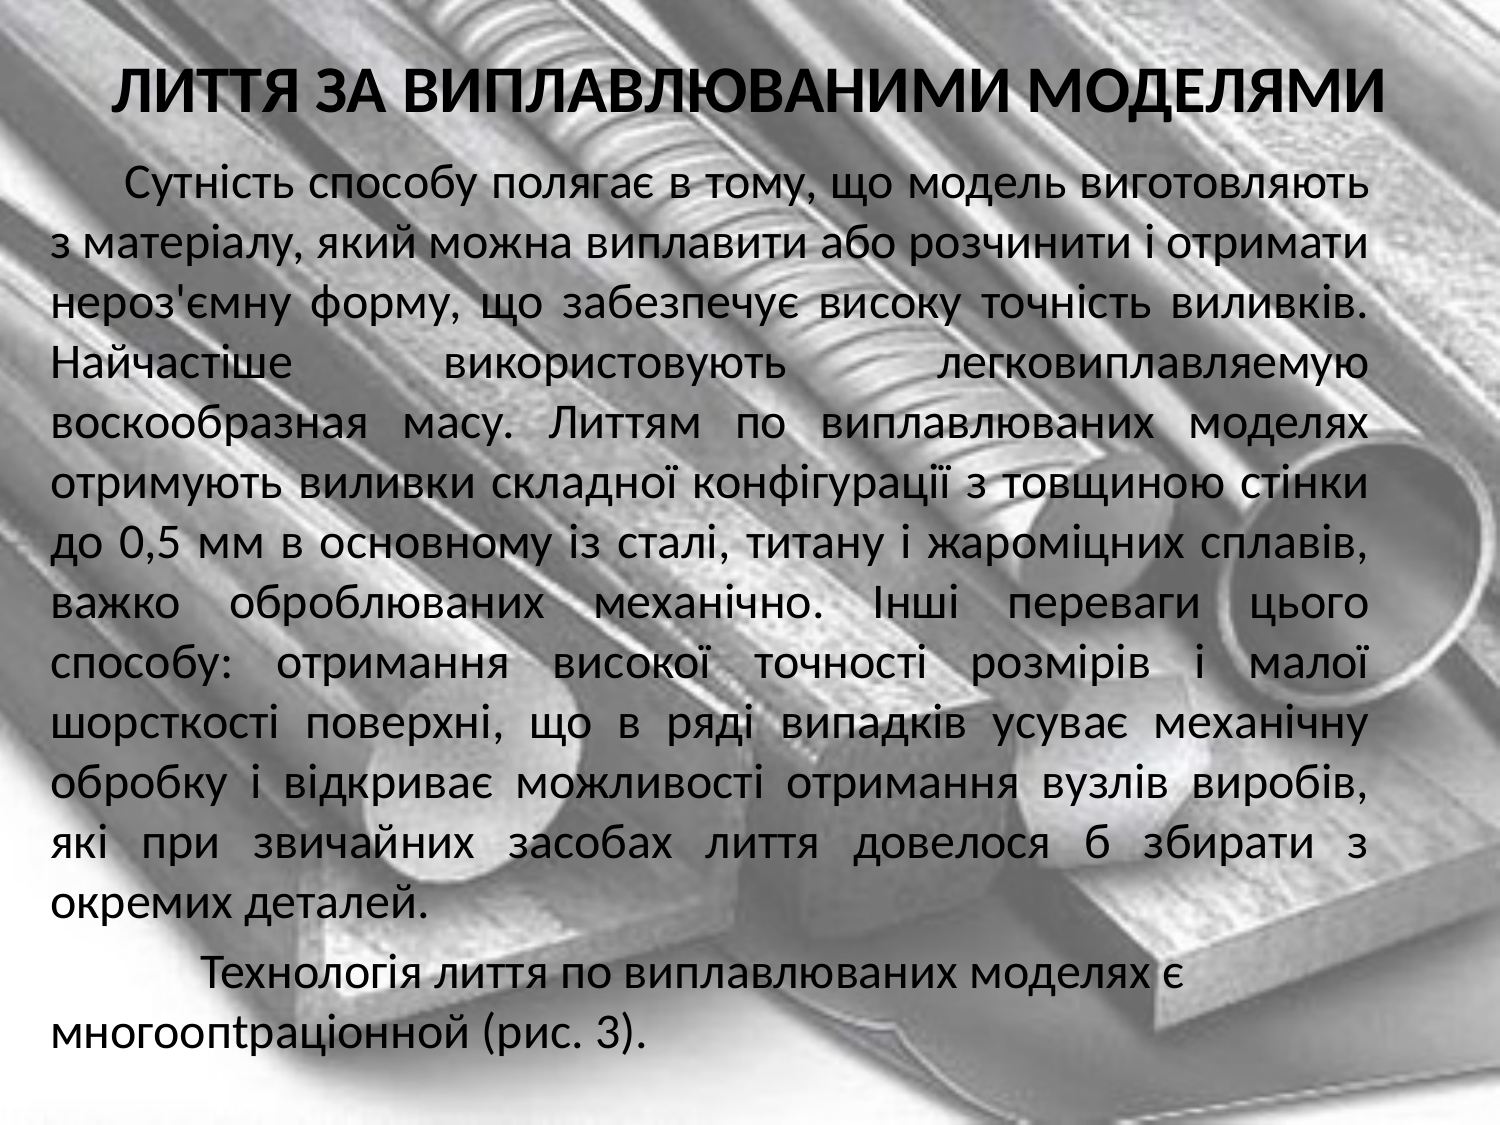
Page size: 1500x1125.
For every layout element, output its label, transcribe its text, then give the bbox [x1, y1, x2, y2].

list Сутність способу полягає в тому, що модель виготовляють з матеріалу, який можна виплавити або розчинити і отримати нероз'ємну форму, що забезпечує високу точність виливків. Найчастіше використовують легковиплавляемую воскообразная масу. Литтям по виплавлюваних моделях отримують виливки складної конфігурації з товщиною стінки до 0,5 мм в основному із сталі, титану і жароміцних сплавів, важко оброблюваних механічно. Інші переваги цього способу: отримання високої точності розмірів і малої шорсткості поверхні, що в ряді випадків усуває механічну обробку і відкриває можливості отримання вузлів виробів, які при звичайних засобах лиття довелося б збирати з окремих деталей. Технологія лиття по виплавлюваних моделях є многоопtраціонной (рис. 3). [35, 140, 1386, 1125]
title ЛИТТЯ ЗА ВИПЛАВЛЮВАНИМИ МОДЕЛЯМИ [0, 46, 1500, 235]
